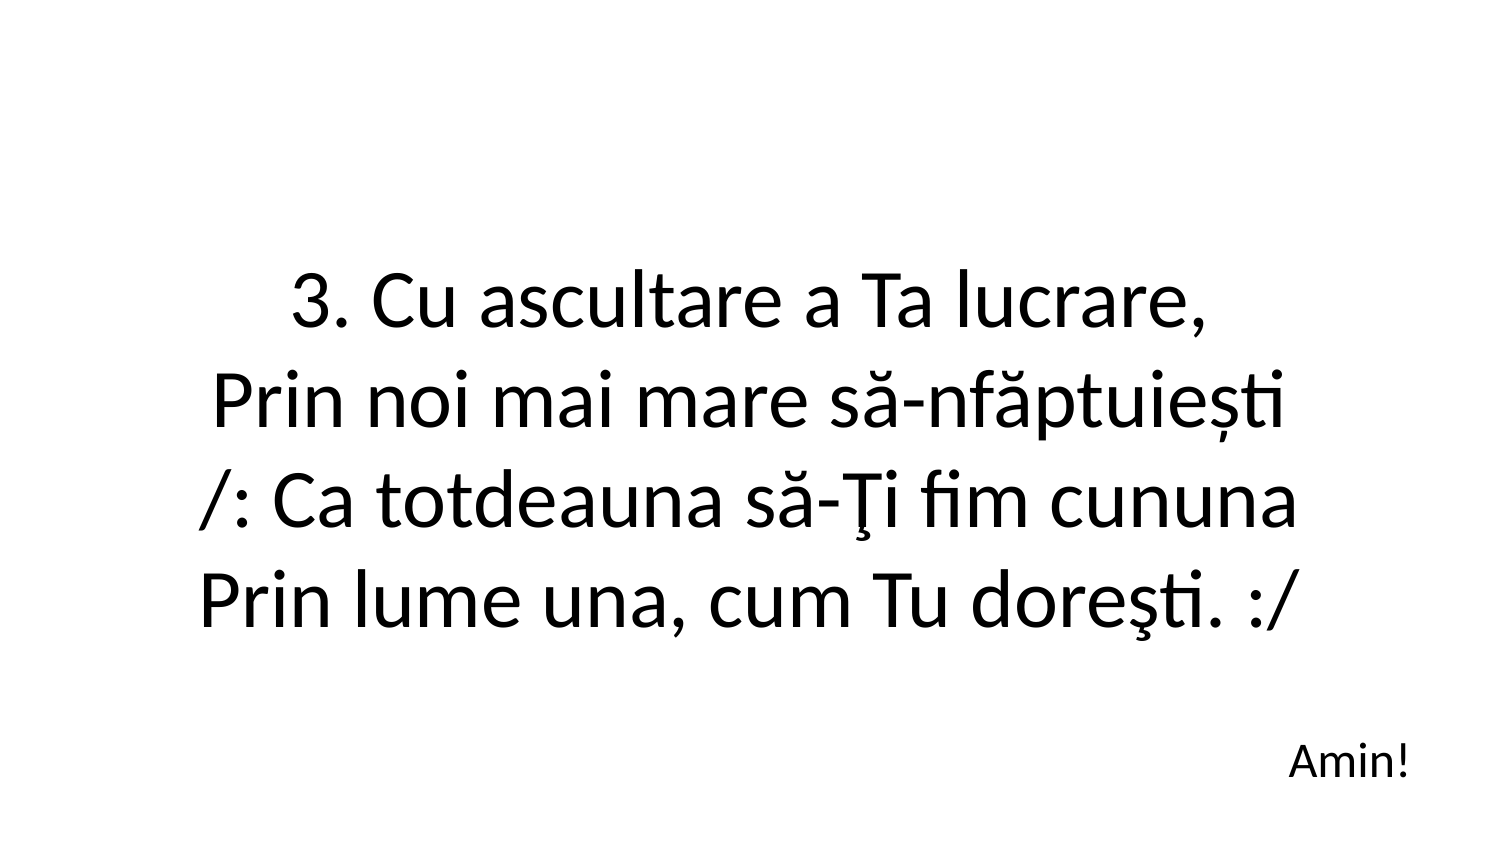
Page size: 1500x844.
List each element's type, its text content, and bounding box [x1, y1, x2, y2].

text_box 3. Cu ascultare a Ta lucrare, Prin noi mai mare să-nfăptuiești /: Ca totdeauna să-Ţi fim cununa Prin lume una, cum Tu doreşti. :/ [184, 192, 1316, 652]
text_box Amin! [1273, 674, 1427, 795]
